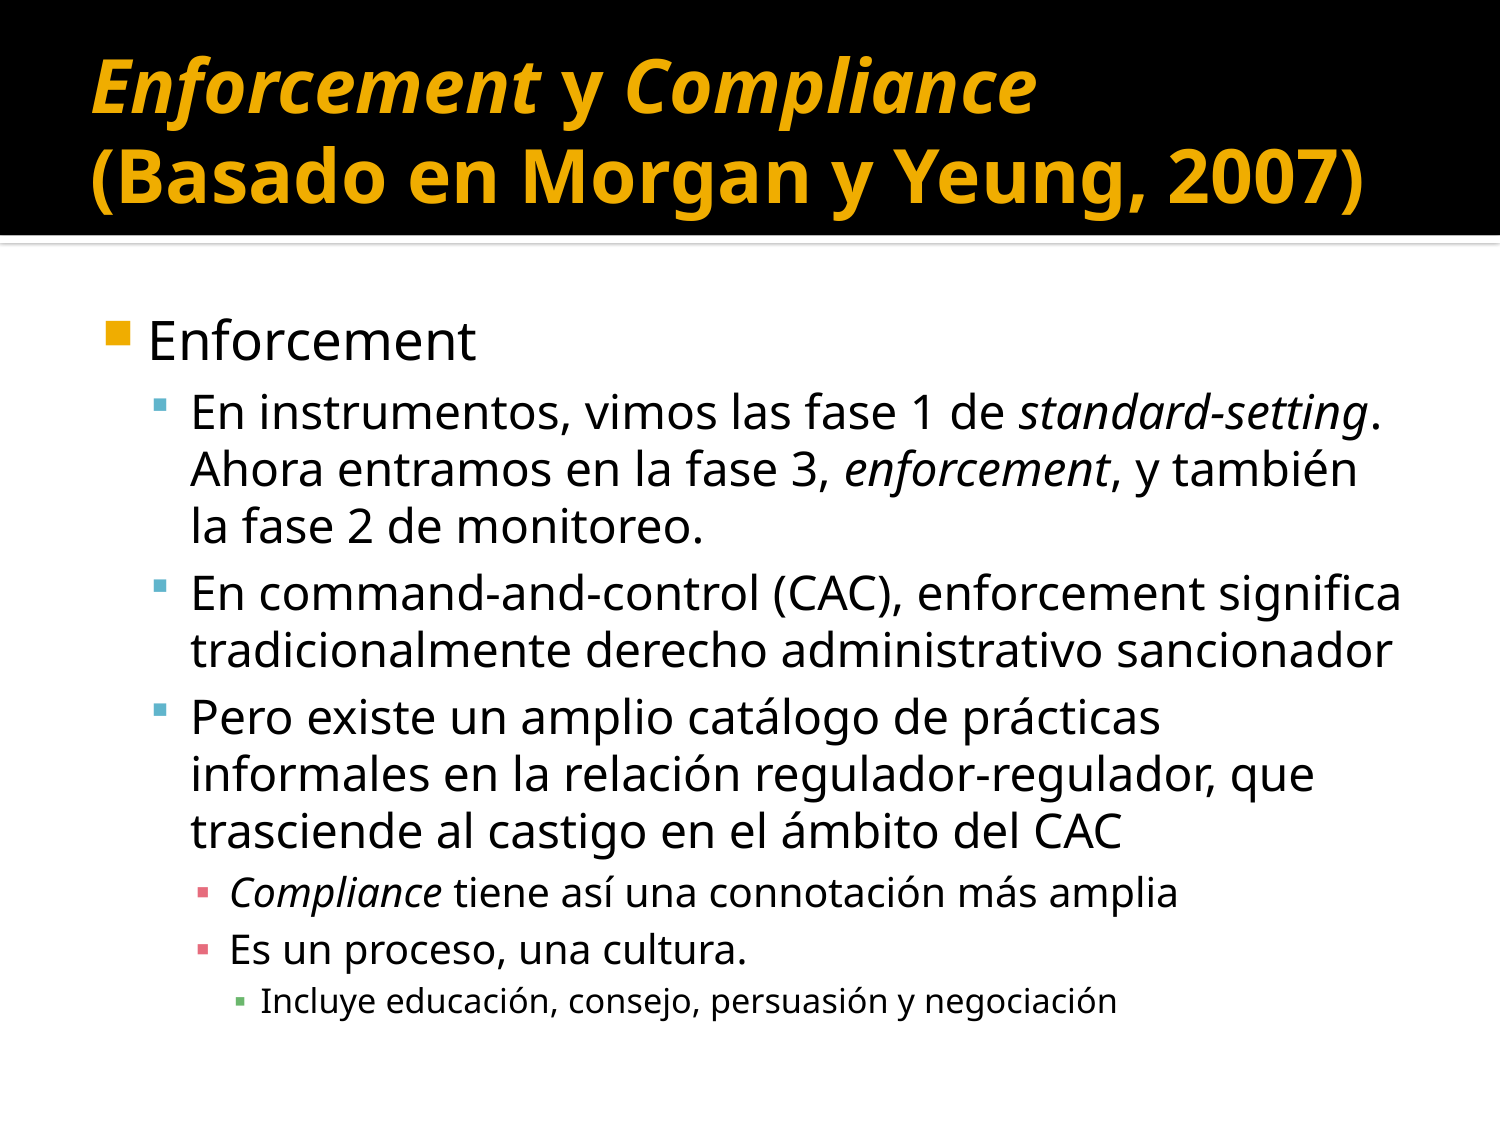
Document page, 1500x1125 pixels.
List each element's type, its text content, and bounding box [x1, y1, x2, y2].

list Enforcement En instrumentos, vimos las fase 1 de standard-setting. Ahora entramos en la fase 3, enforcement, y también la fase 2 de monitoreo. En command-and-control (CAC), enforcement significa tradicionalmente derecho administrativo sancionador Pero existe un amplio catálogo de prácticas informales en la relación regulador-regulador, que trasciende al castigo en el ámbito del CAC Compliance tiene así una connotación más amplia Es un proceso, una cultura. Incluye educación, consejo, persuasión y negociación [75, 291, 1425, 1050]
title Enforcement y Compliance (Basado en Morgan y Yeung, 2007) [75, 25, 1425, 231]
